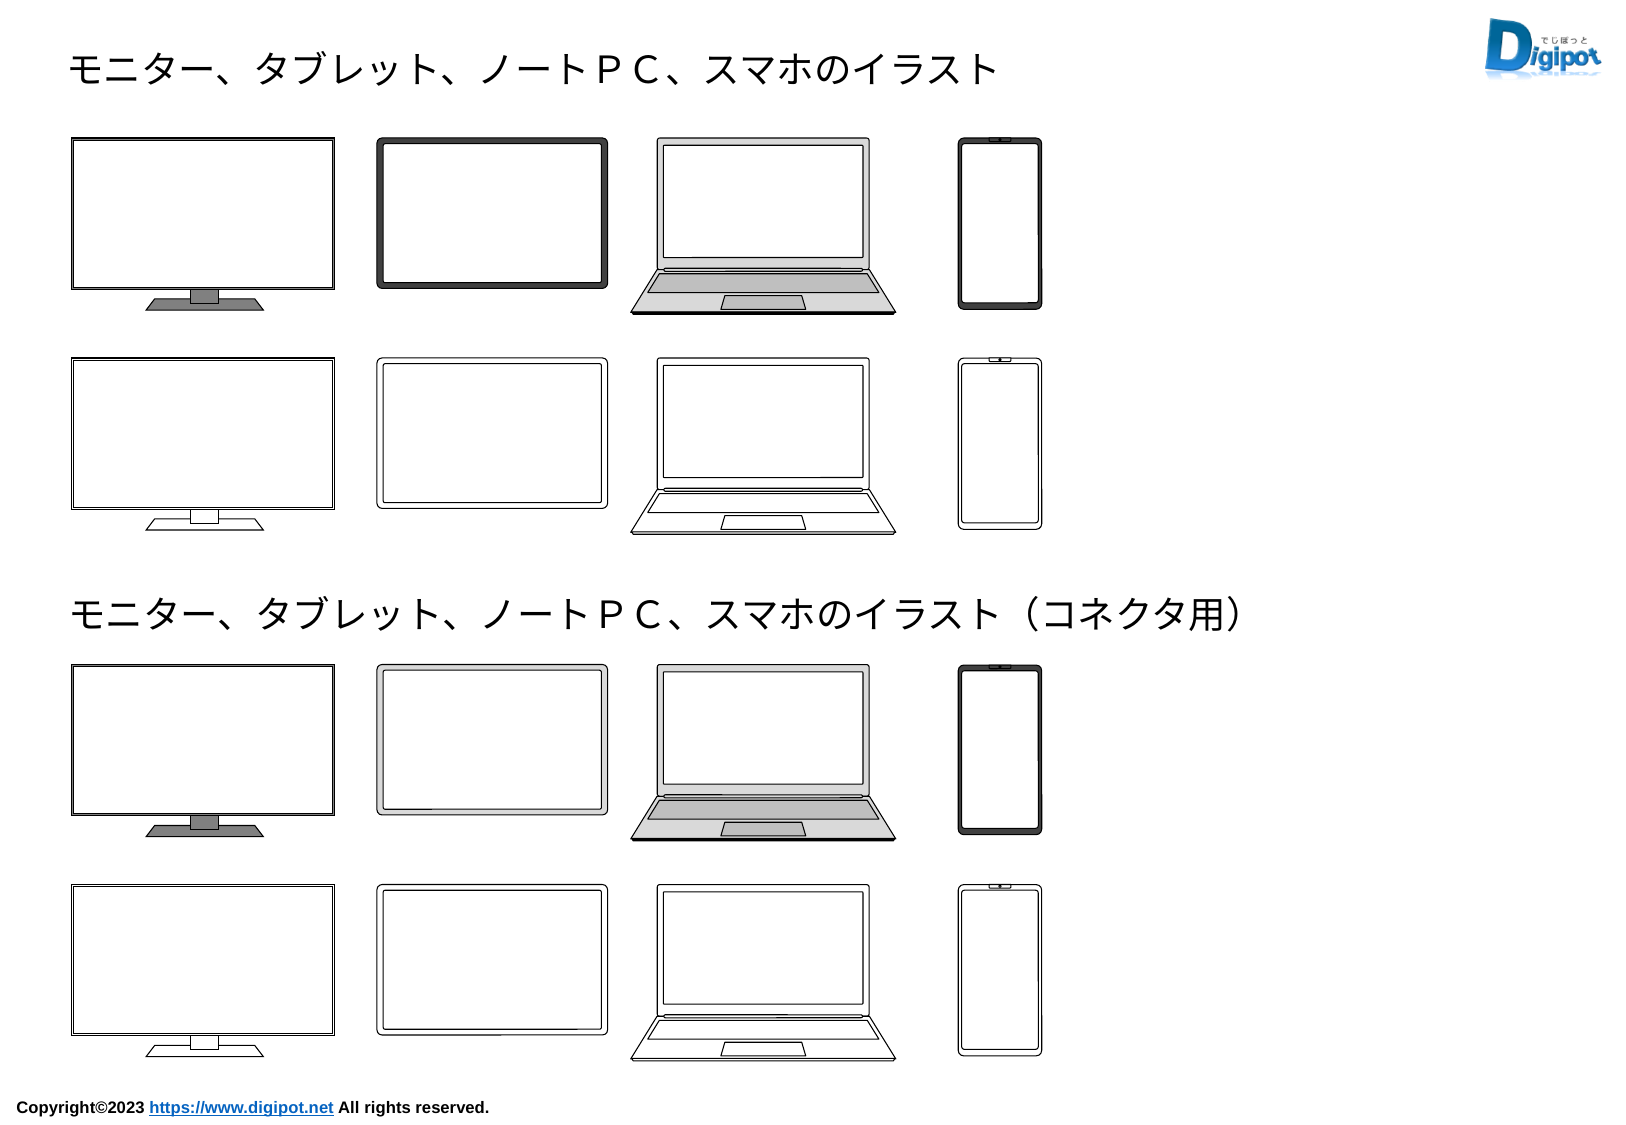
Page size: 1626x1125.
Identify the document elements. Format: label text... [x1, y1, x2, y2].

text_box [958, 884, 1042, 1057]
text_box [71, 137, 335, 311]
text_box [376, 884, 608, 1035]
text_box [958, 137, 1042, 310]
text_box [630, 664, 896, 842]
text_box モニター、タブレット、ノートＰＣ、スマホのイラスト（コネクタ用） [53, 584, 1279, 644]
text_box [71, 664, 335, 837]
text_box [376, 137, 608, 289]
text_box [958, 664, 1042, 836]
picture [1485, 18, 1602, 82]
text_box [630, 137, 896, 315]
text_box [630, 884, 896, 1062]
text_box モニター、タブレット、ノートＰＣ、スマホのイラスト [51, 38, 1016, 98]
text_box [71, 884, 335, 1057]
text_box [958, 357, 1042, 530]
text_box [71, 357, 335, 530]
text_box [376, 357, 608, 509]
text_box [376, 664, 608, 815]
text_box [630, 357, 896, 535]
